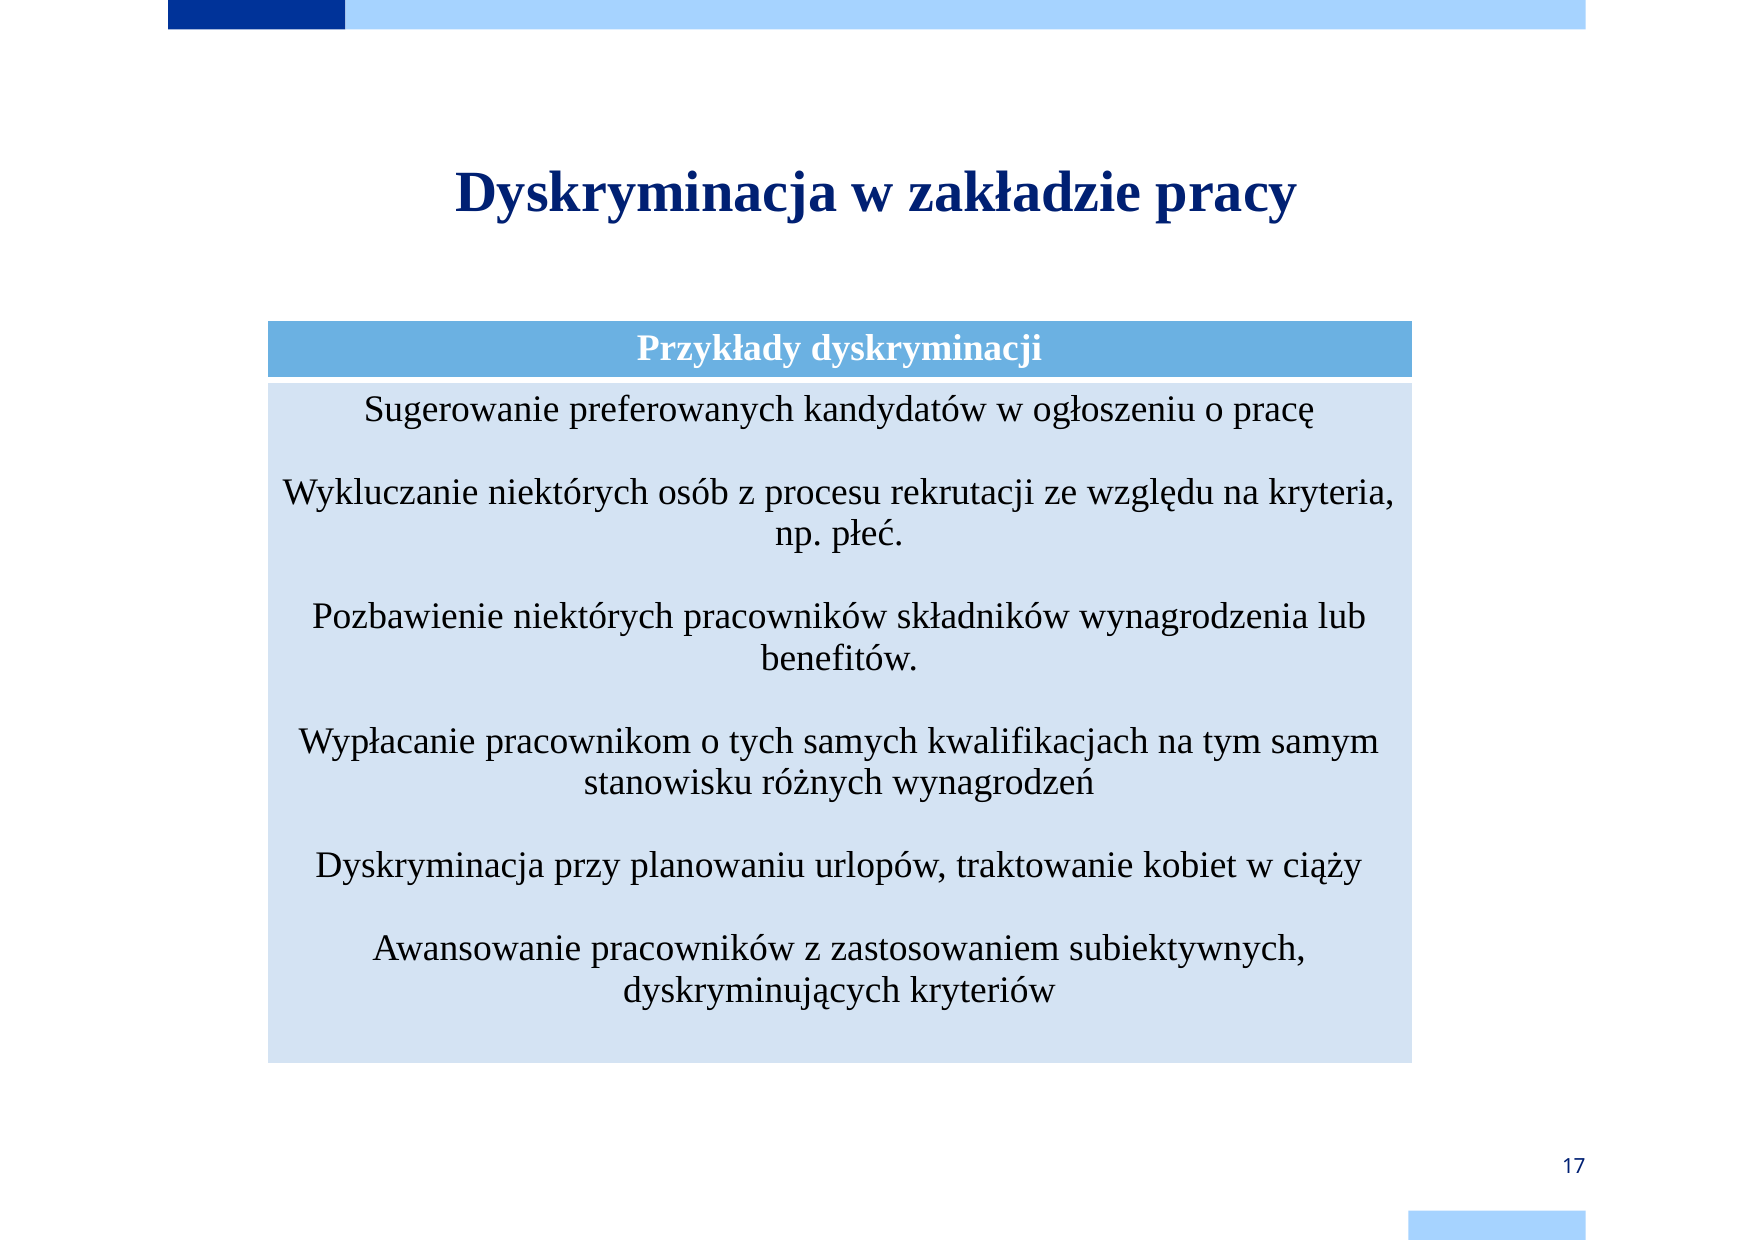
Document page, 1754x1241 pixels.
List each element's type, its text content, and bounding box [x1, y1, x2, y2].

table_cell Sugerowanie preferowanych kandydatów w ogłoszeniu o pracę Wykluczanie niektórych osób z procesu rekrutacji ze względu na kryteria, np. płeć. Pozbawienie niektórych pracowników składników wynagrodzenia lub benefitów. Wypłacanie pracownikom o tych samych kwalifikacjach na tym samym stanowisku różnych wynagrodzeń Dyskryminacja przy planowaniu urlopów, traktowanie kobiet w ciąży Awansowanie pracowników z zastosowaniem subiektywnych, dyskryminujących kryteriów [268, 383, 1412, 1063]
table_header Przykłady dyskryminacji [268, 321, 1412, 377]
slide_number 17 [1408, 1151, 1586, 1182]
title Dyskryminacja w zakładzie pracy [168, 147, 1586, 325]
